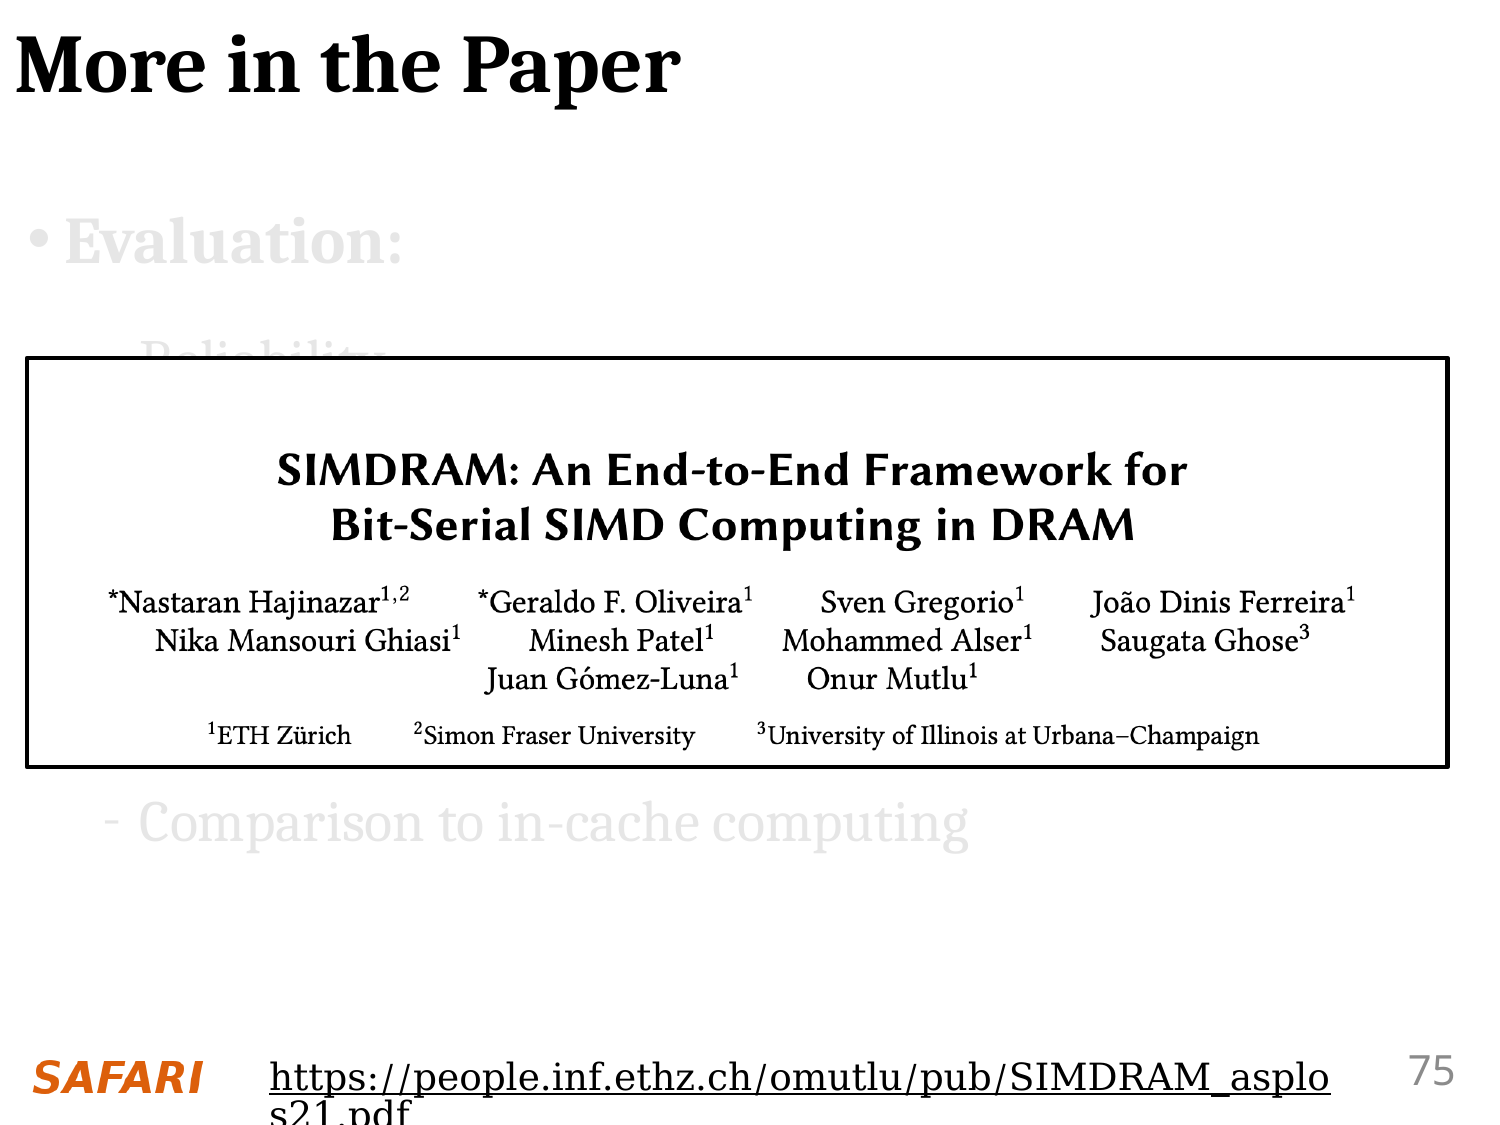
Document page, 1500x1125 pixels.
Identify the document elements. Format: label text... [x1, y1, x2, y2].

picture [29, 360, 1445, 765]
title More in the Paper [0, 13, 1475, 133]
text_box https://people.inf.ethz.ch/omutlu/pub/SIMDRAM_asplos21.pdf [254, 1045, 1358, 1125]
text_box [0, 133, 1500, 1039]
picture [31, 1051, 209, 1104]
